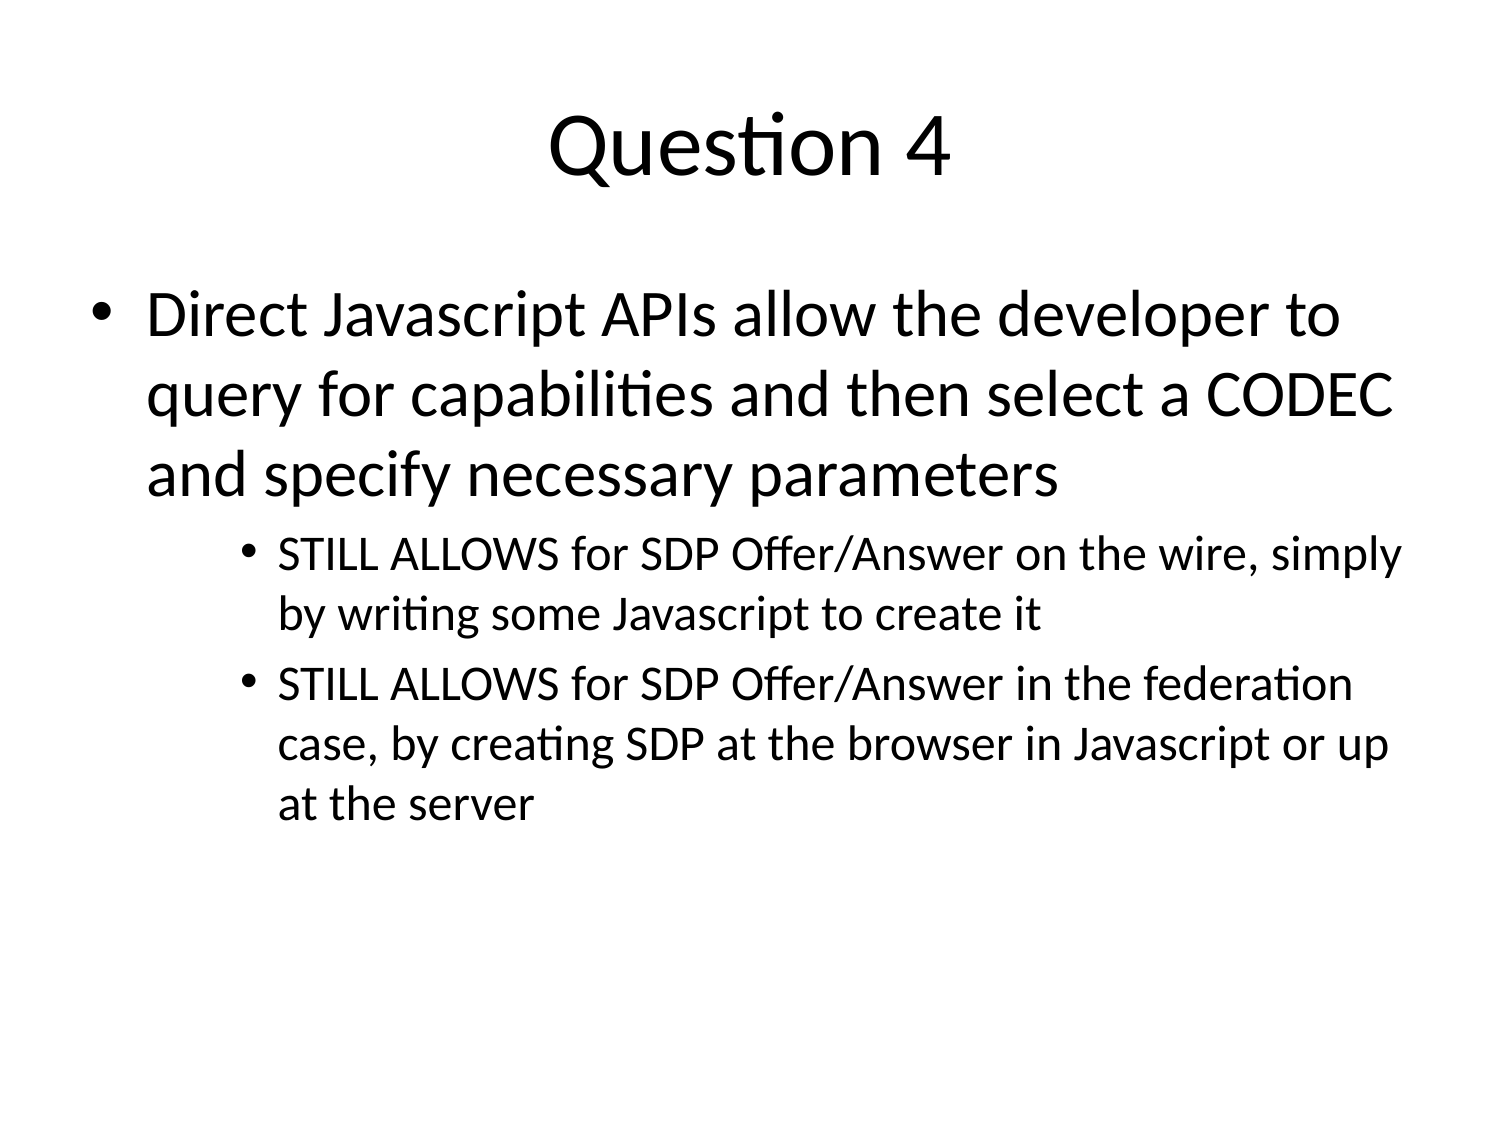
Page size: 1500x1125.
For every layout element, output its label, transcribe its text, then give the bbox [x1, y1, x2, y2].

title Question 4 [75, 45, 1425, 233]
list Direct Javascript APIs allow the developer to query for capabilities and then select a CODEC and specify necessary parameters STILL ALLOWS for SDP Offer/Answer on the wire, simply by writing some Javascript to create it STILL ALLOWS for SDP Offer/Answer in the federation case, by creating SDP at the browser in Javascript or up at the server [75, 262, 1425, 1005]
